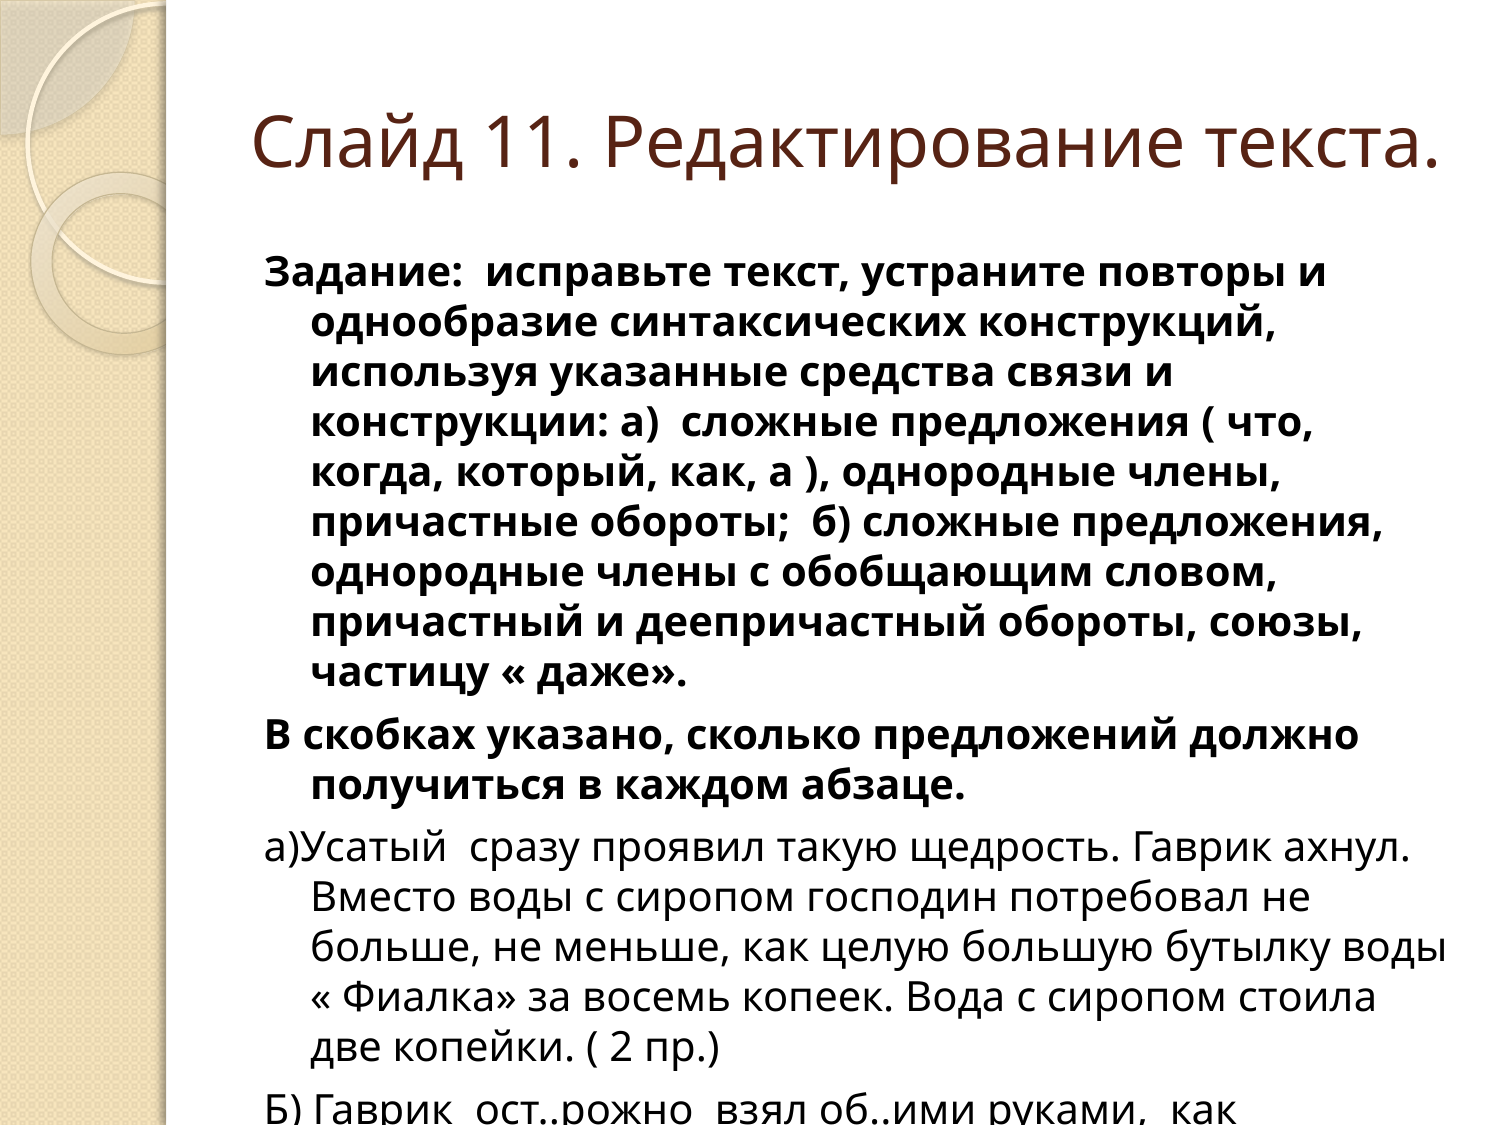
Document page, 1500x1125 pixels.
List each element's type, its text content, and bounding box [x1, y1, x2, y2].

title Слайд 11. Редактирование текста. [235, 45, 1466, 233]
list Задание: исправьте текст, устраните повторы и однообразие синтаксических конструкций, используя указанные средства связи и конструкции: а) сложные предложения ( что, когда, который, как, а ), однородные члены, причастные обороты; б) сложные предложения, однородные члены с обобщающим словом, причастный и деепричастный обороты, союзы, частицу « даже». В скобках указано, сколько предложений должно получиться в каждом абзаце. а)Усатый сразу проявил такую щедрость. Гаврик ахнул. Вместо воды с сиропом господин потребовал не больше, не меньше, как целую большую бутылку воды « Фиалка» за восемь копеек. Вода с сиропом стоила две копейки. ( 2 пр.) Б) Гаврик ост..рожно взял об..ими руками, как др..гоце..ость, холодный к..пучий стакан. Гаврик стал пить. Гаврик чу..твовал, как п..хучий газ бьет через горло в нос. ( 1 пр.) [235, 237, 1466, 1025]
